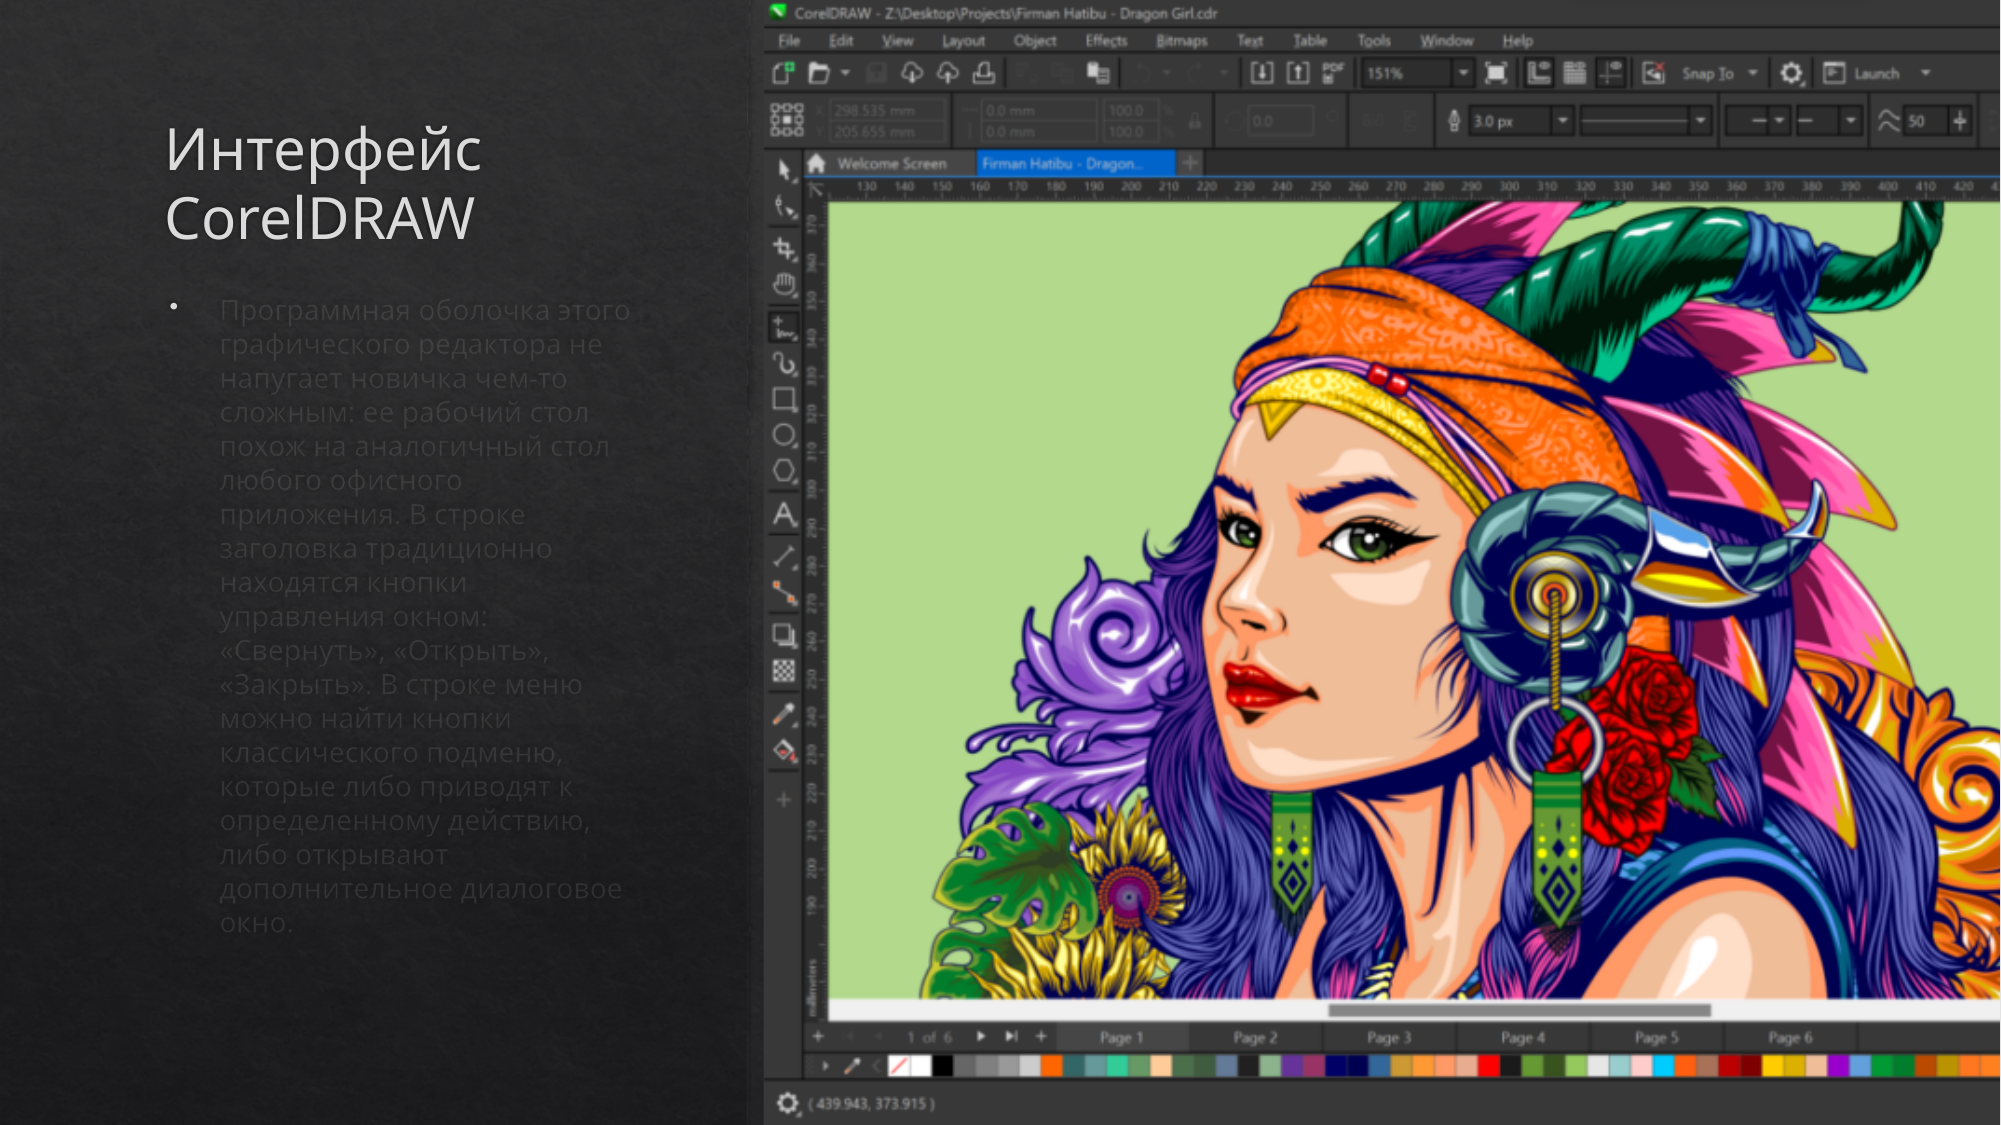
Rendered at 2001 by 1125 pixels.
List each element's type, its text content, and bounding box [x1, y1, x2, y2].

picture [746, 0, 2000, 1125]
title Интерфейс CorelDRAW [149, 99, 655, 260]
list Программная оболочка этого графического редактора не напугает новичка чем-то сложным: ее рабочий стол похож на аналогичный стол любого офисного приложения. В строке заголовка традиционно находятся кнопки управления окном: «Свернуть», «Открыть», «Закрыть». В строке меню можно найти кнопки классического подменю, которые либо приводят к определенному действию, либо открывают дополнительное диалоговое окно. [149, 284, 655, 950]
